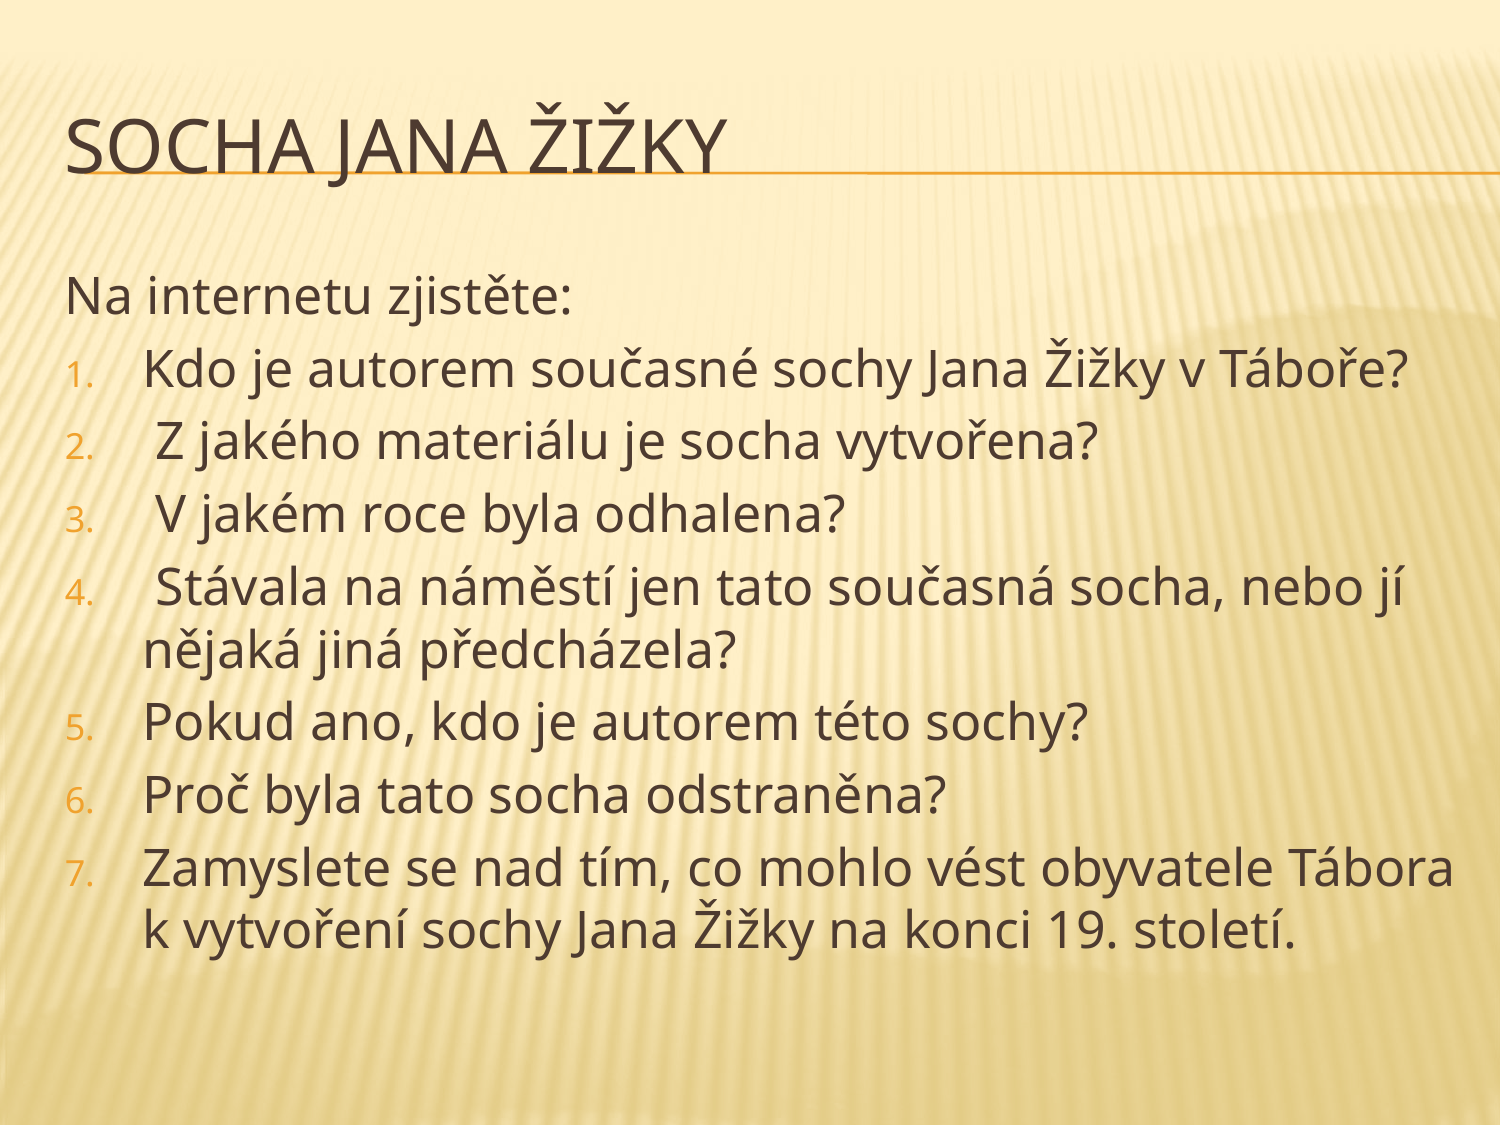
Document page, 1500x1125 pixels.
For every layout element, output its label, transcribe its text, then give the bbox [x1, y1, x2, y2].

list Na internetu zjistěte: Kdo je autorem současné sochy Jana Žižky v Táboře? Z jakého materiálu je socha vytvořena? V jakém roce byla odhalena? Stávala na náměstí jen tato současná socha, nebo jí nějaká jiná předcházela? Pokud ano, kdo je autorem této sochy? Proč byla tato socha odstraněna? Zamyslete se nad tím, co mohlo vést obyvatele Tábora k vytvoření sochy Jana Žižky na konci 19. století. [50, 254, 1475, 998]
title Socha Jana Žižky [50, 75, 1475, 213]
